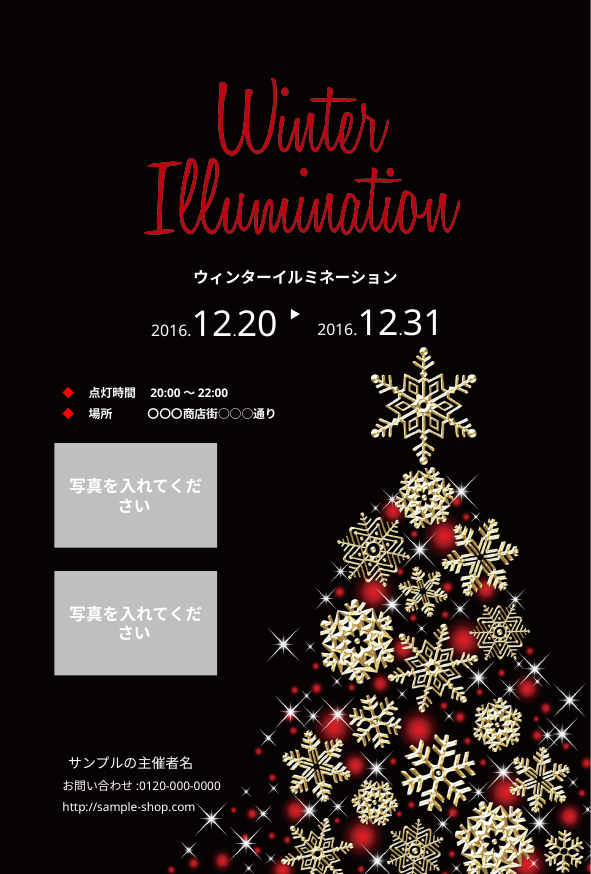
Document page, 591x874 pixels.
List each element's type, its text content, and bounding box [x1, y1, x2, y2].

text_box ◆ 点灯時間 20:00～22:00 ◆ 場所 〇〇〇商店街○○○通り [47, 371, 378, 450]
picture [0, 0, 591, 874]
text_box 2016.12.20 [136, 272, 383, 352]
text_box サンプルの主催者名 [53, 738, 320, 764]
text_box [289, 307, 302, 322]
text_box 写真を入れてください [53, 442, 218, 549]
text_box 写真を入れてください [53, 570, 218, 677]
text_box ウィンターイルミネーション [117, 250, 474, 294]
text_box 2016.12.31 [302, 270, 490, 350]
text_box お問い合わせ:0120-000-0000 http://sample-shop.com [47, 764, 343, 822]
